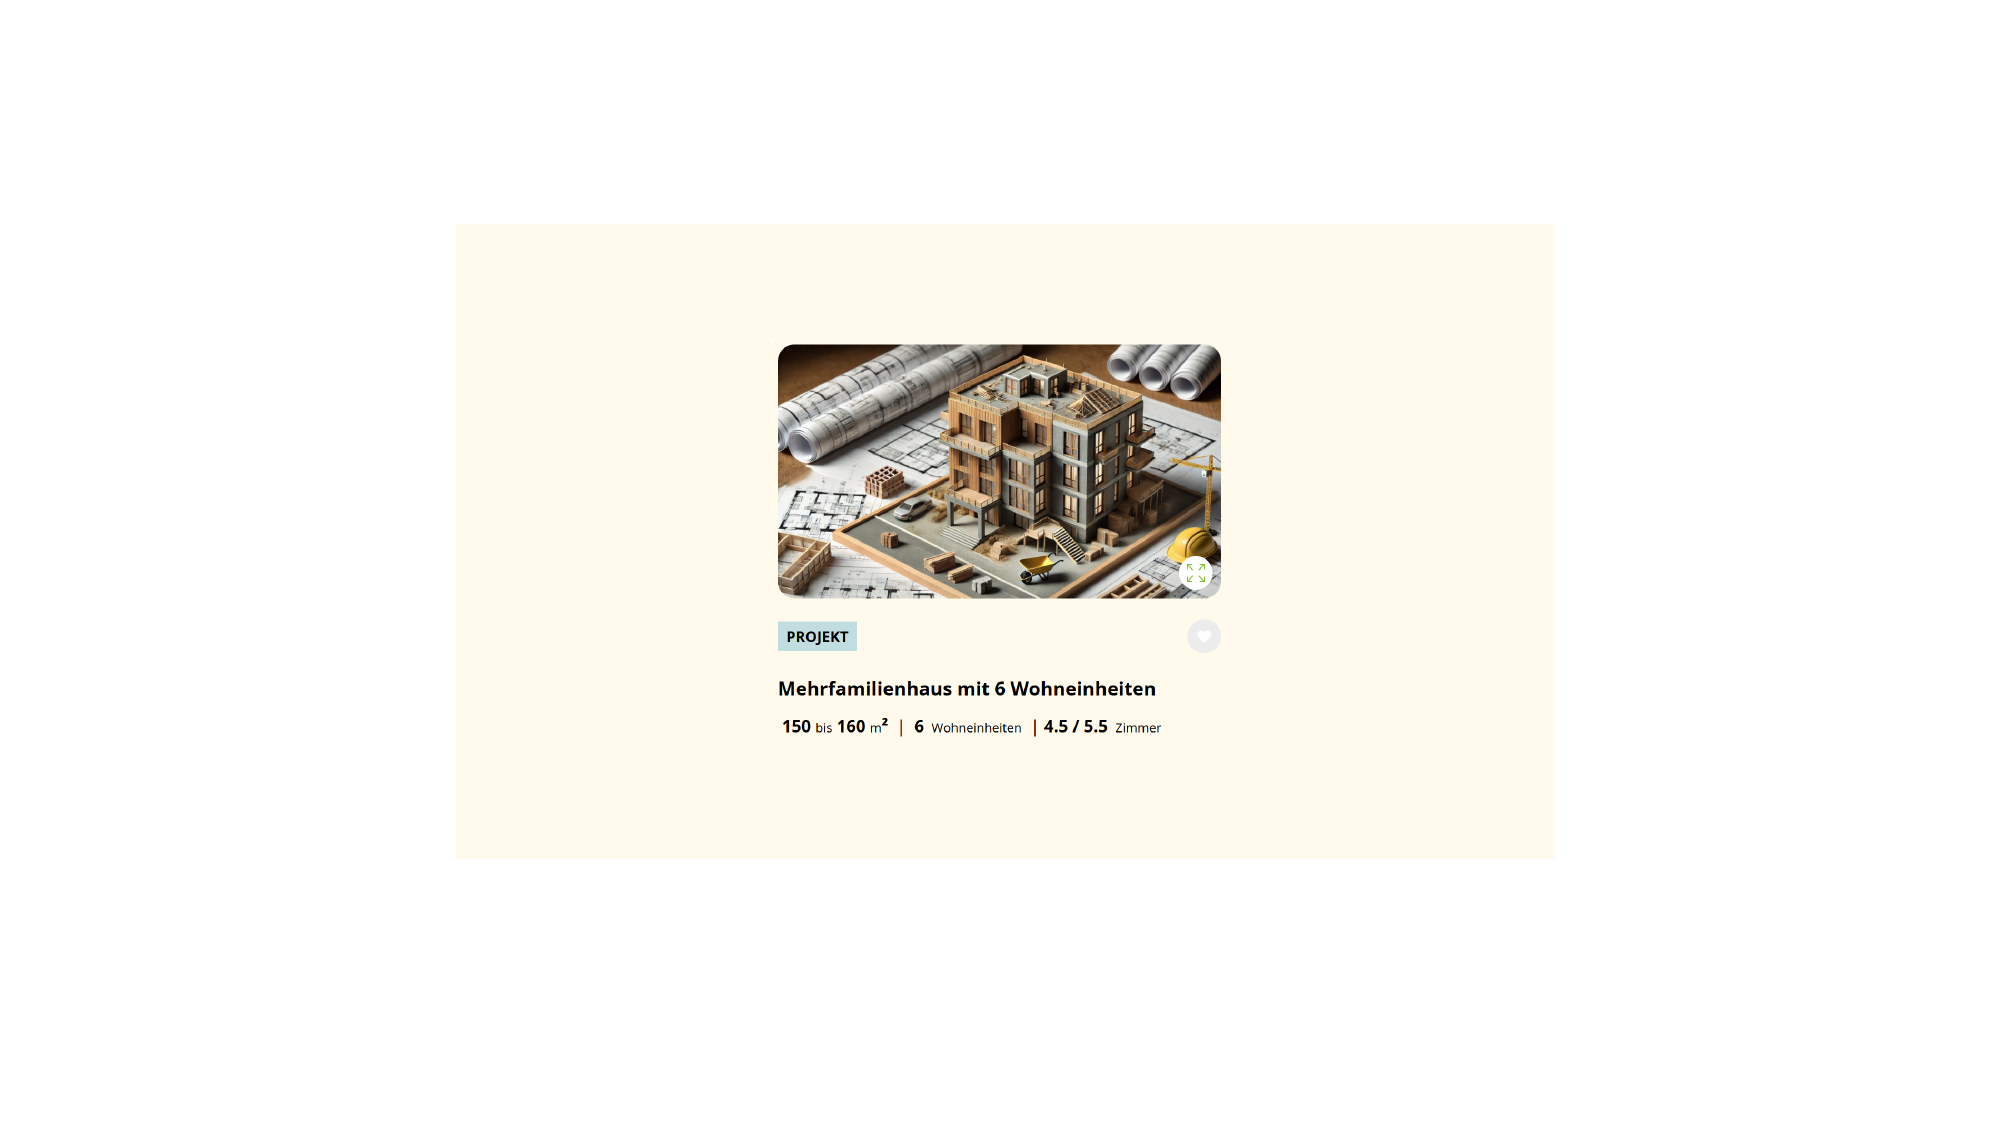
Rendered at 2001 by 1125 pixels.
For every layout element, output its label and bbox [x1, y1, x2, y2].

picture [769, 338, 1225, 752]
text_box [455, 222, 1556, 860]
